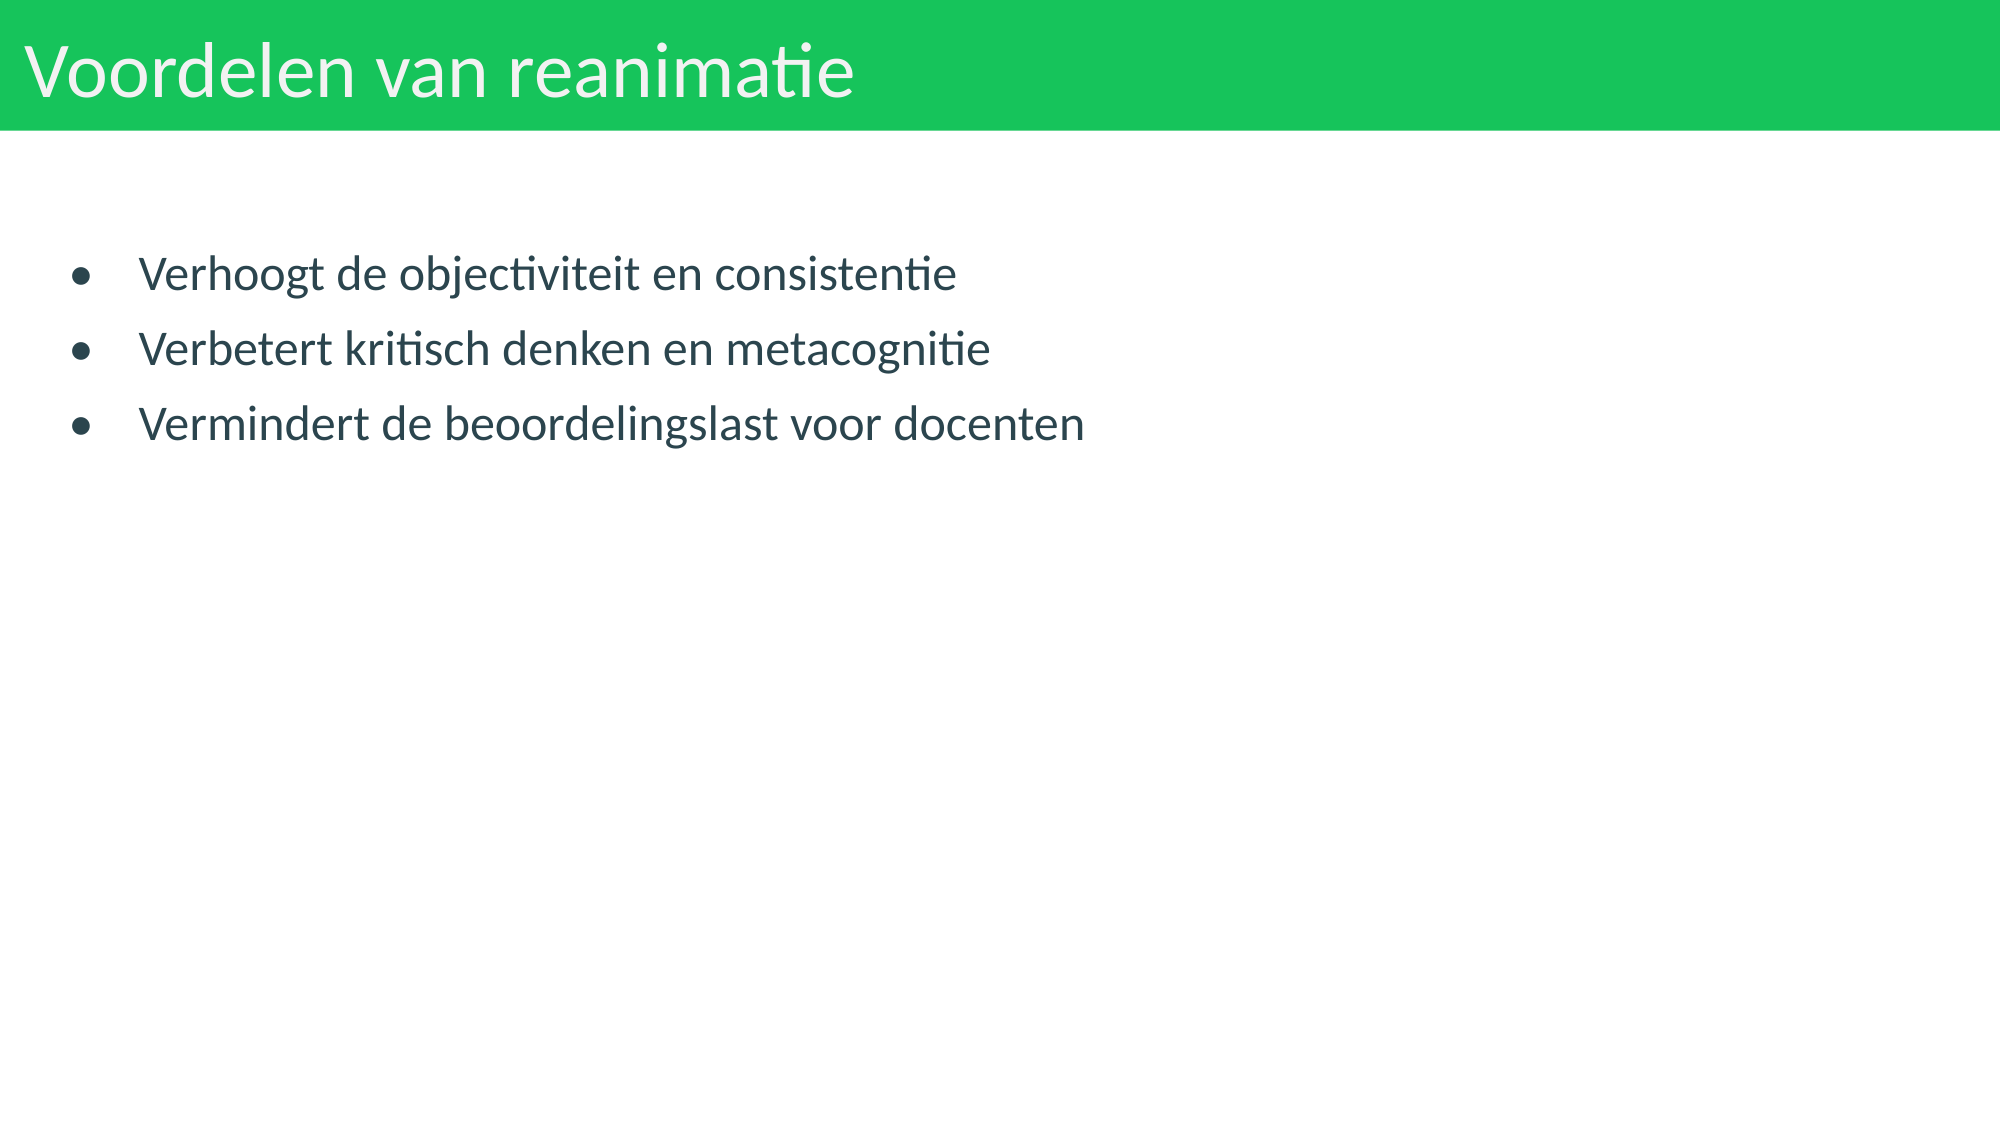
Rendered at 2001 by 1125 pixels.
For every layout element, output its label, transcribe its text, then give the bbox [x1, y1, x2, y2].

title Voordelen van reanimatie [16, 13, 1976, 131]
list • Verhoogt de objectiviteit en consistentie • Verbetert kritisch denken en metacognitie • Vermindert de beoordelingslast voor docenten [16, 239, 1976, 1108]
